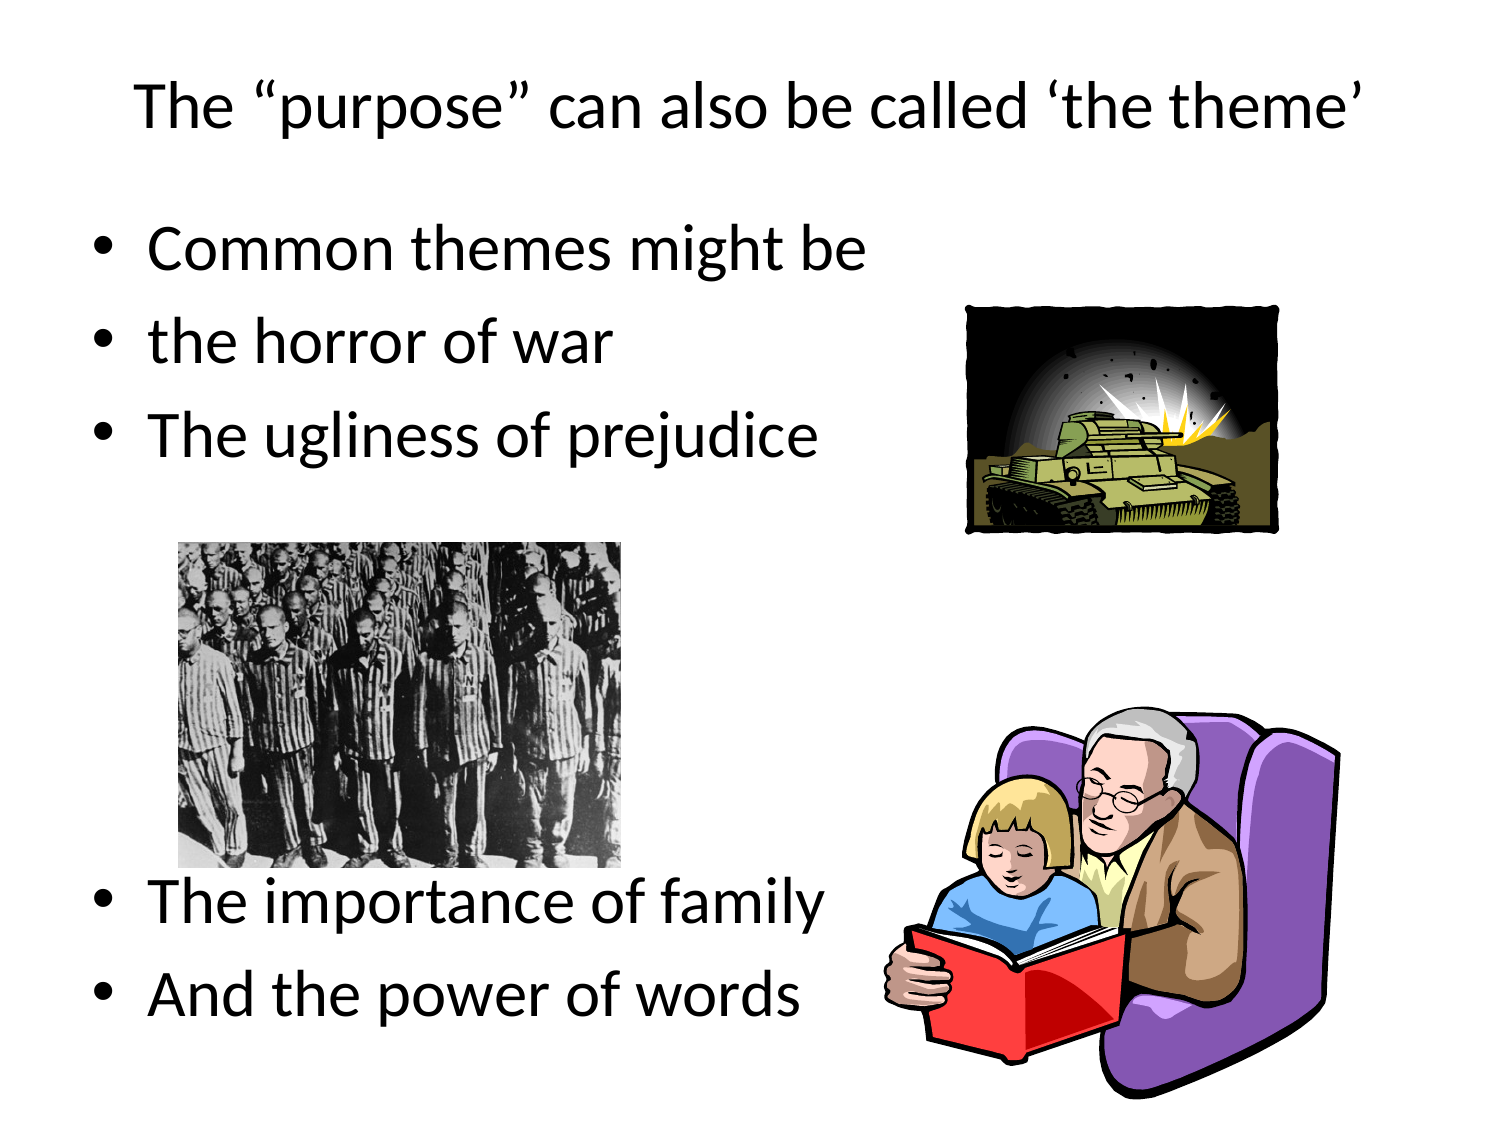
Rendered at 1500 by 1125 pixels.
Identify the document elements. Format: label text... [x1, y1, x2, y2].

picture [178, 542, 621, 868]
picture [881, 704, 1341, 1103]
picture [962, 302, 1282, 538]
list Common themes might be the horror of war The ugliness of prejudice The importance of family And the power of words [76, 196, 1427, 1094]
title The “purpose” can also be called ‘the theme’ [75, 19, 1425, 185]
